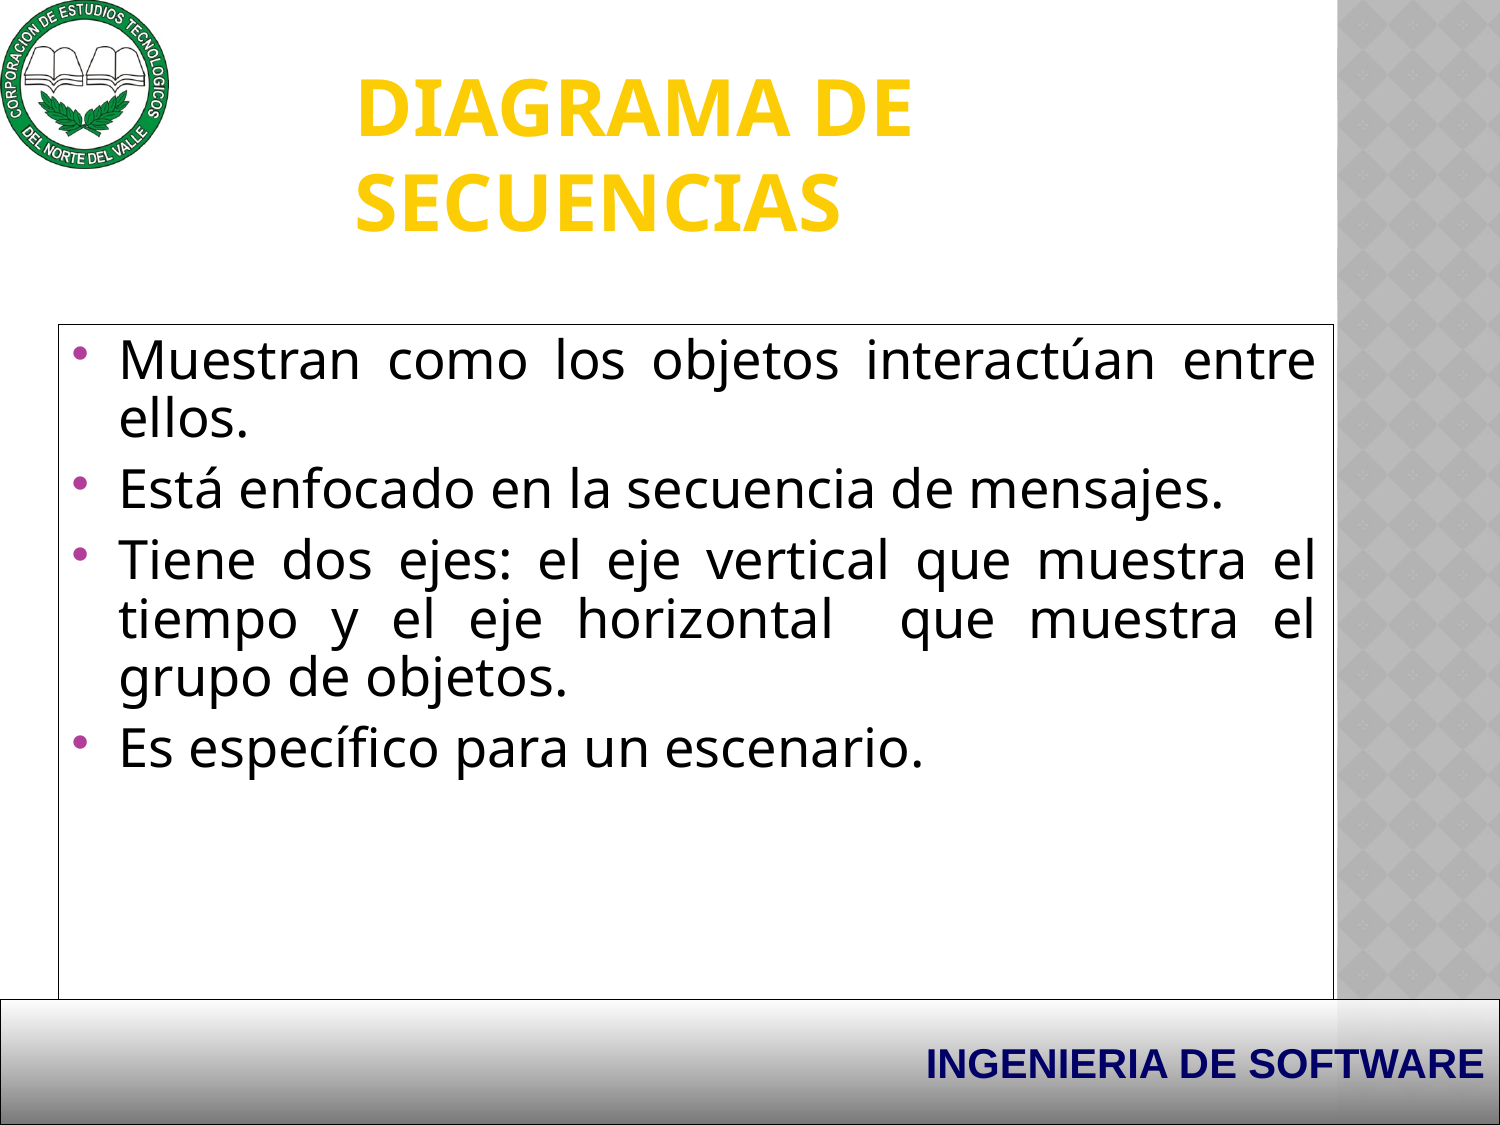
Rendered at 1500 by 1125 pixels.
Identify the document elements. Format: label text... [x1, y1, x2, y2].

title Diagrama de Secuencias [339, 50, 1353, 238]
picture [0, 0, 169, 169]
list Muestran como los objetos interactúan entre ellos. Está enfocado en la secuencia de mensajes. Tiene dos ejes: el eje vertical que muestra el tiempo y el eje horizontal que muestra el grupo de objetos. Es específico para un escenario. [58, 324, 1334, 1000]
